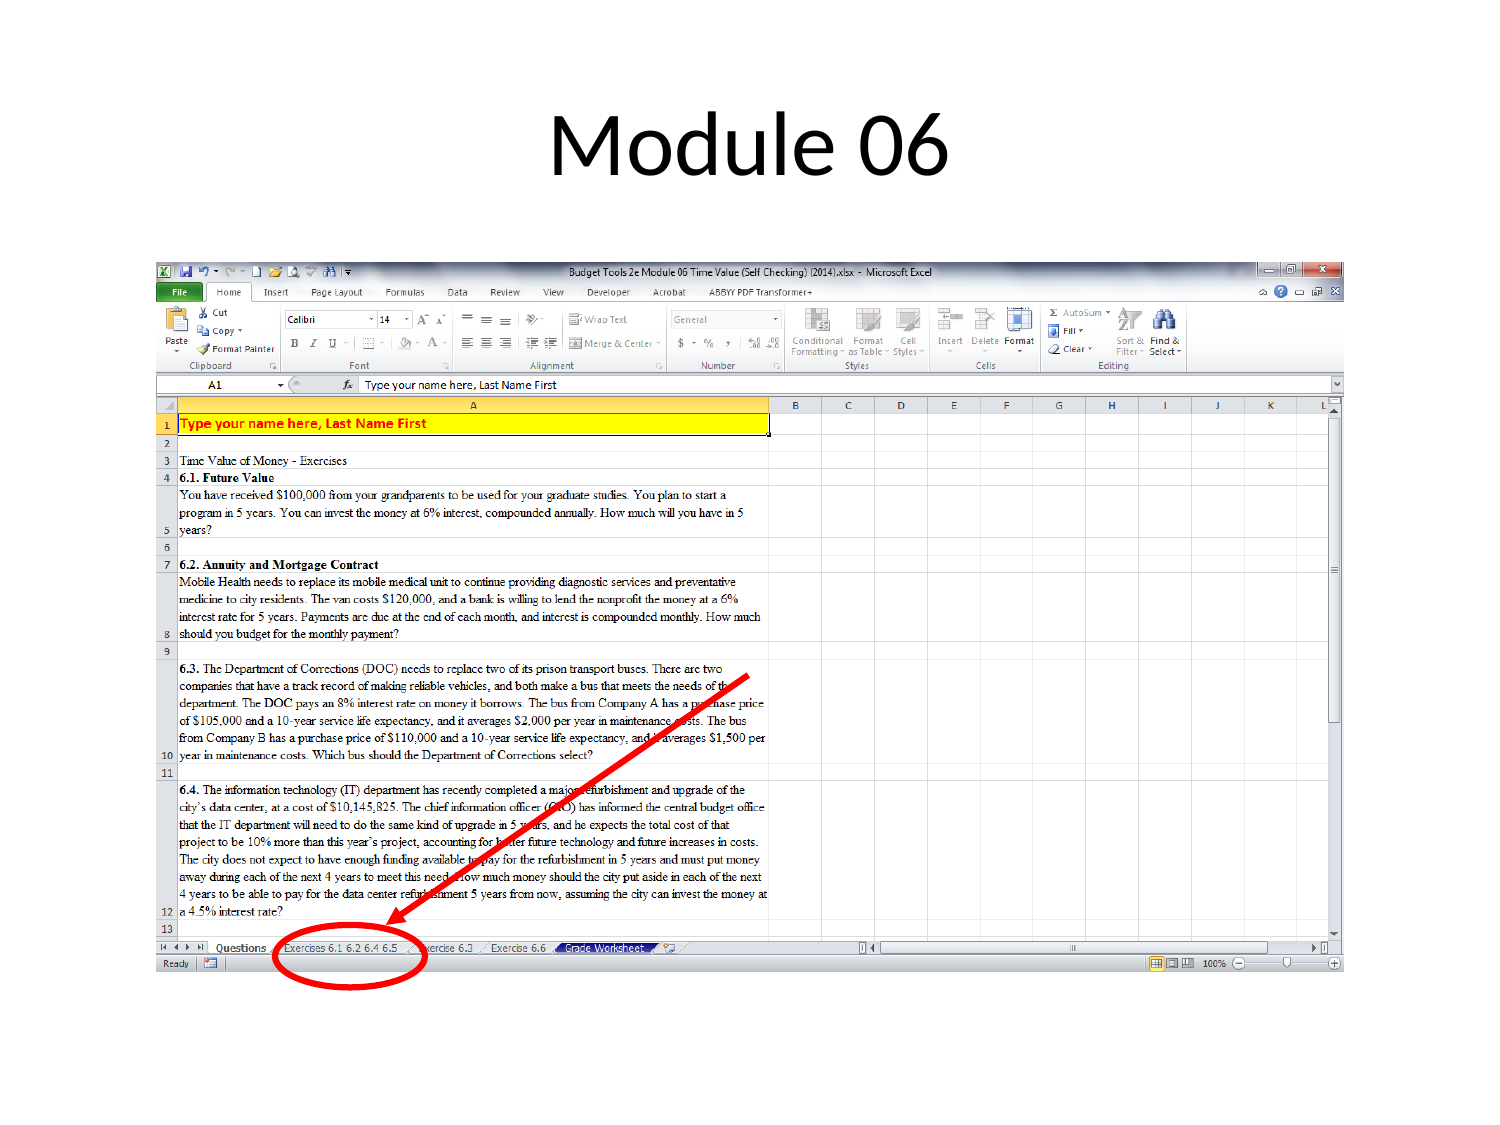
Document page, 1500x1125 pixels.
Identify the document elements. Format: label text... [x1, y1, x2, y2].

title Module 06 [75, 45, 1425, 233]
text_box [295, 980, 405, 990]
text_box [385, 674, 749, 926]
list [155, 262, 1345, 972]
